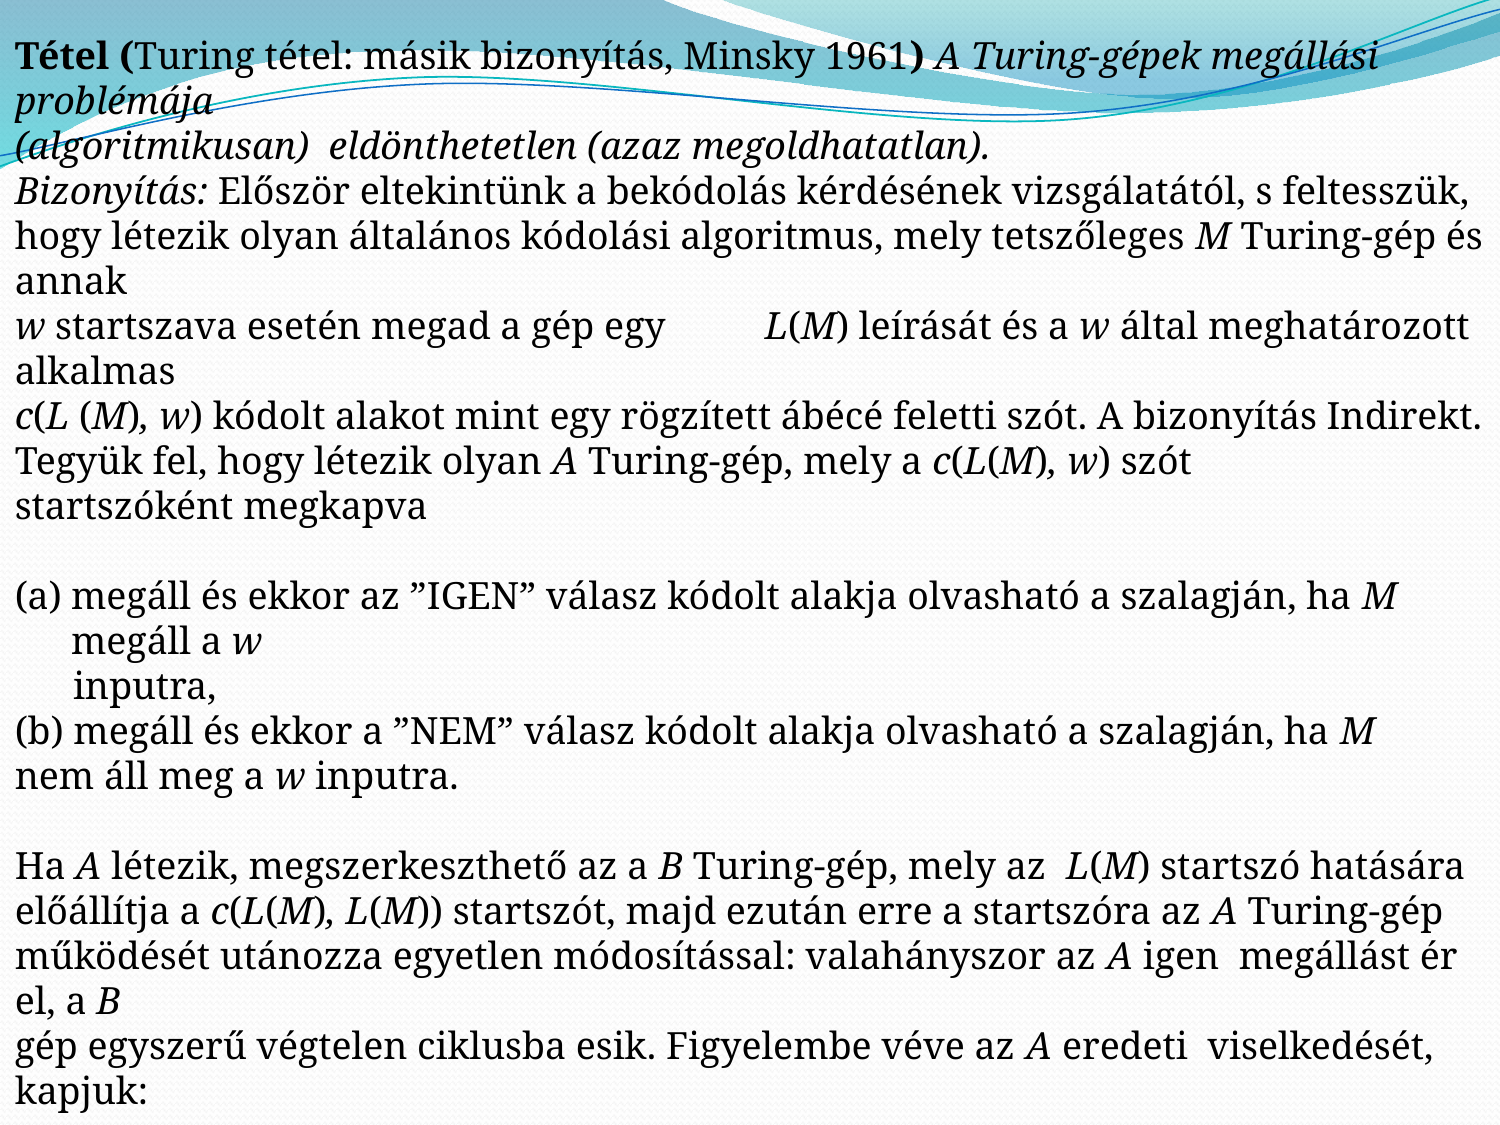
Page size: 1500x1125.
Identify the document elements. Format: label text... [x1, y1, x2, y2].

text_box Tétel (Turing tétel: másik bizonyítás, Minsky 1961) A Turing-gépek megállási problémája (algoritmikusan) eldönthetetlen (azaz megoldhatatlan). Bizonyítás: Először eltekintünk a bekódolás kérdésének vizsgálatától, s feltesszük, hogy létezik olyan általános kódolási algoritmus, mely tetszőleges M Turing-gép és annak w startszava esetén megad a gép egy L(M) leírását és a w által meghatározott alkalmas c(L (M), w) kódolt alakot mint egy rögzített ábécé feletti szót. A bizonyítás Indirekt. Tegyük fel, hogy létezik olyan A Turing-gép, mely a c(L(M), w) szót startszóként megkapva megáll és ekkor az ”IGEN” válasz kódolt alakja olvasható a szalagján, ha M megáll a w inputra, (b) megáll és ekkor a ”NEM” válasz kódolt alakja olvasható a szalagján, ha M nem áll meg a w inputra. Ha A létezik, megszerkeszthető az a B Turing-gép, mely az L(M) startszó hatására előállítja a c(L(M), L(M)) startszót, majd ezután erre a startszóra az A Turing-gép működését utánozza egyetlen módosítással: valahányszor az A igen megállást ér el, a B gép egyszerű végtelen ciklusba esik. Figyelembe véve az A eredeti viselkedését, kapjuk: B az L(B) startszó hatására pontosan akkor áll meg, ha B a L(B) startszó hatására nem áll meg. Ez (ami abból a feltételezésből adódik, hogy létezik az univerzális kódolási eljárás) nyilvánvaló ellentmondás, amivel a tétel igazolást nyert. QED [0, 24, 1500, 1125]
